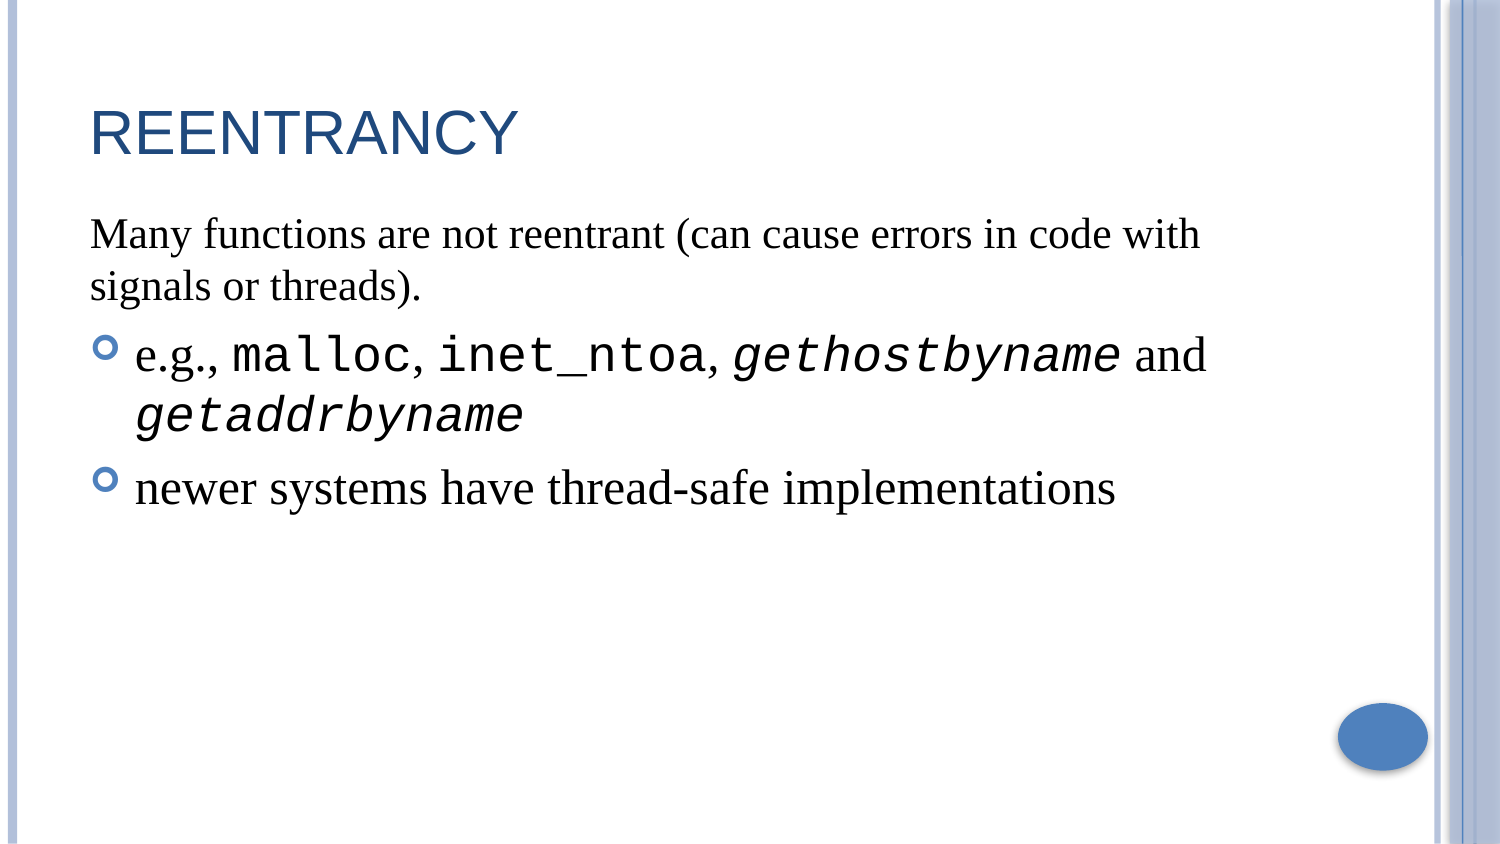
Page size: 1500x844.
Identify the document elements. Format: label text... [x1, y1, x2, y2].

list Many functions are not reentrant (can cause errors in code with signals or threads). e.g., malloc, inet_ntoa, gethostbyname and getaddrbyname newer systems have thread-safe implementations [75, 196, 1300, 797]
title Reentrancy [75, 33, 1300, 175]
